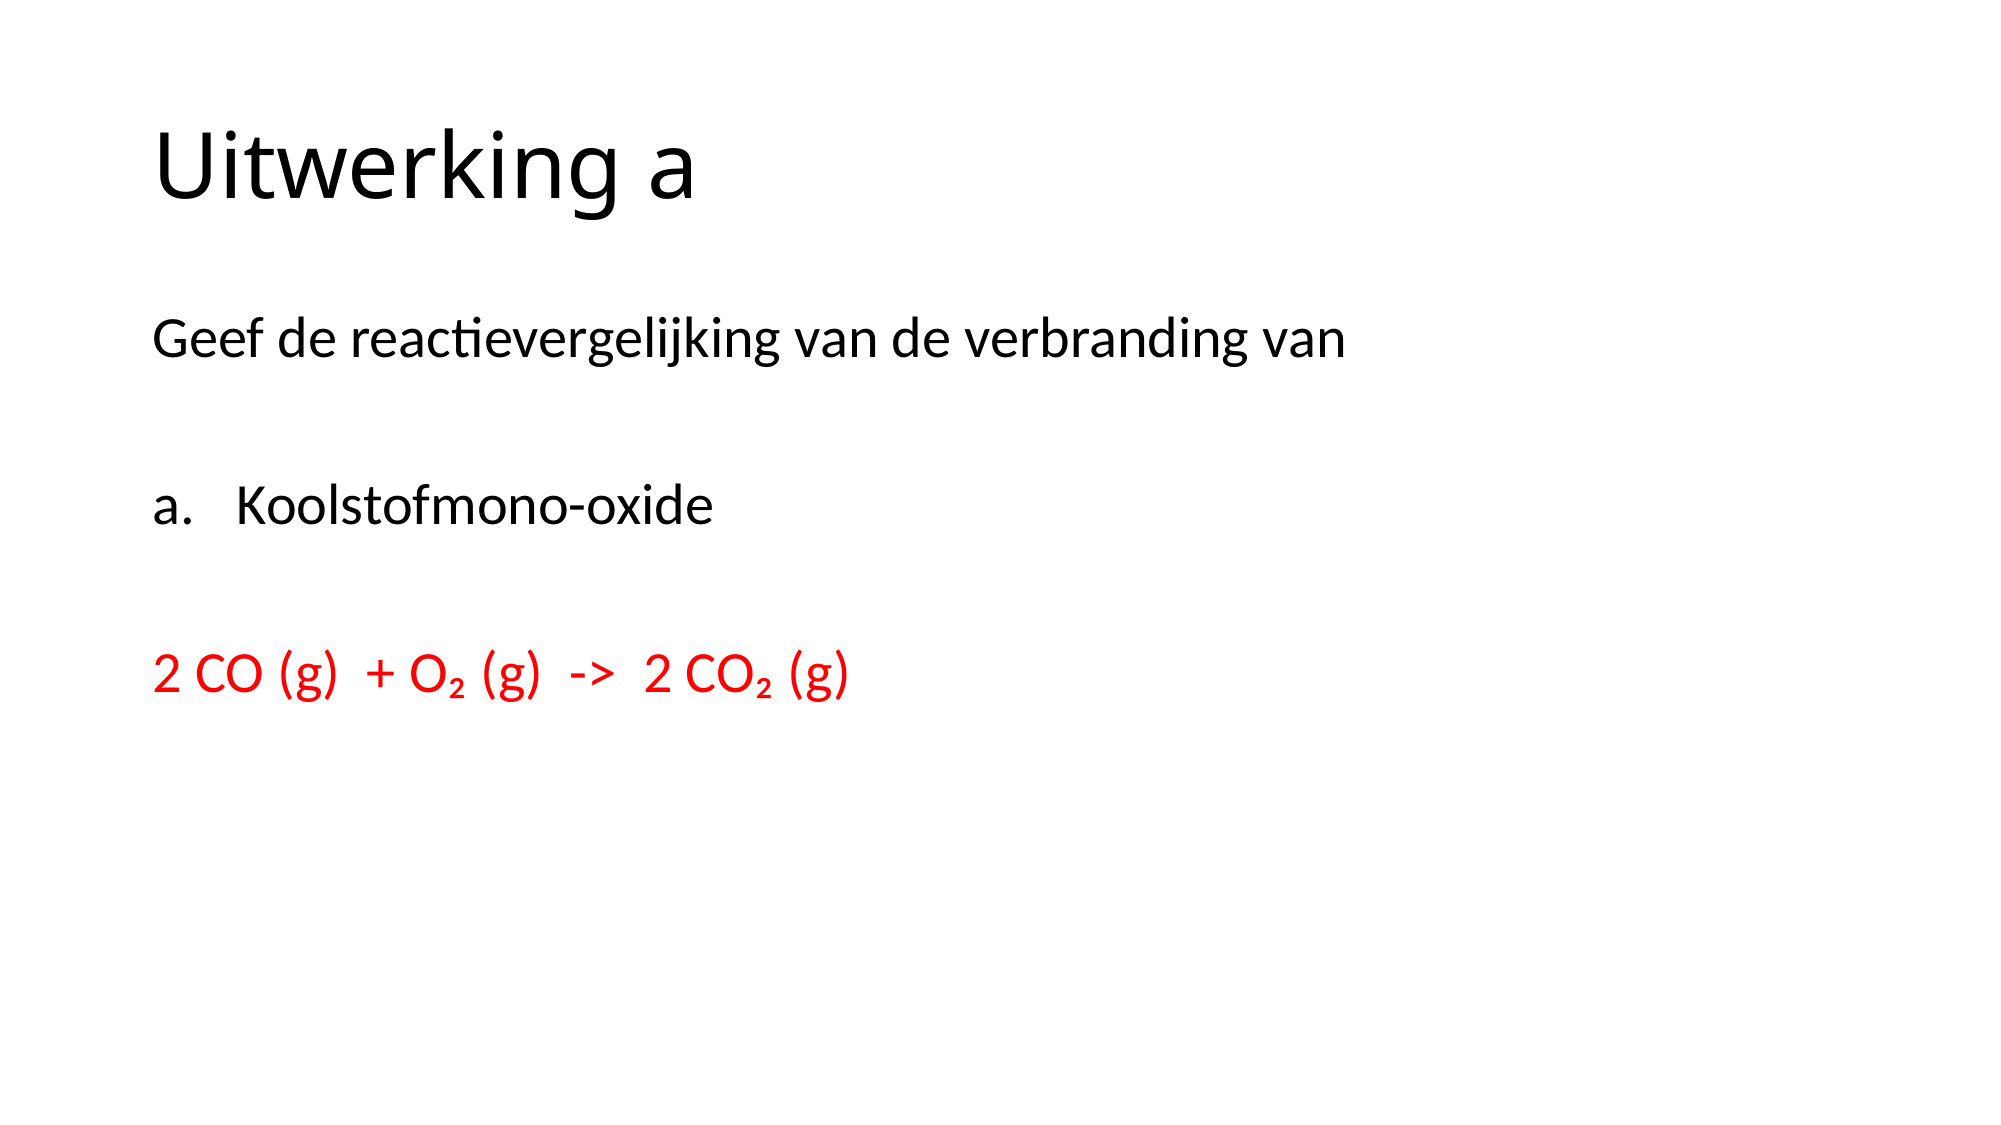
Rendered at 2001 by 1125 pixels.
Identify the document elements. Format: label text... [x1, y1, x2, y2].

list Geef de reactievergelijking van de verbranding van Koolstofmono-oxide 2 CO (g) + O₂ (g) -> 2 CO₂ (g) [137, 299, 1863, 1014]
title Uitwerking a [137, 59, 1863, 278]
